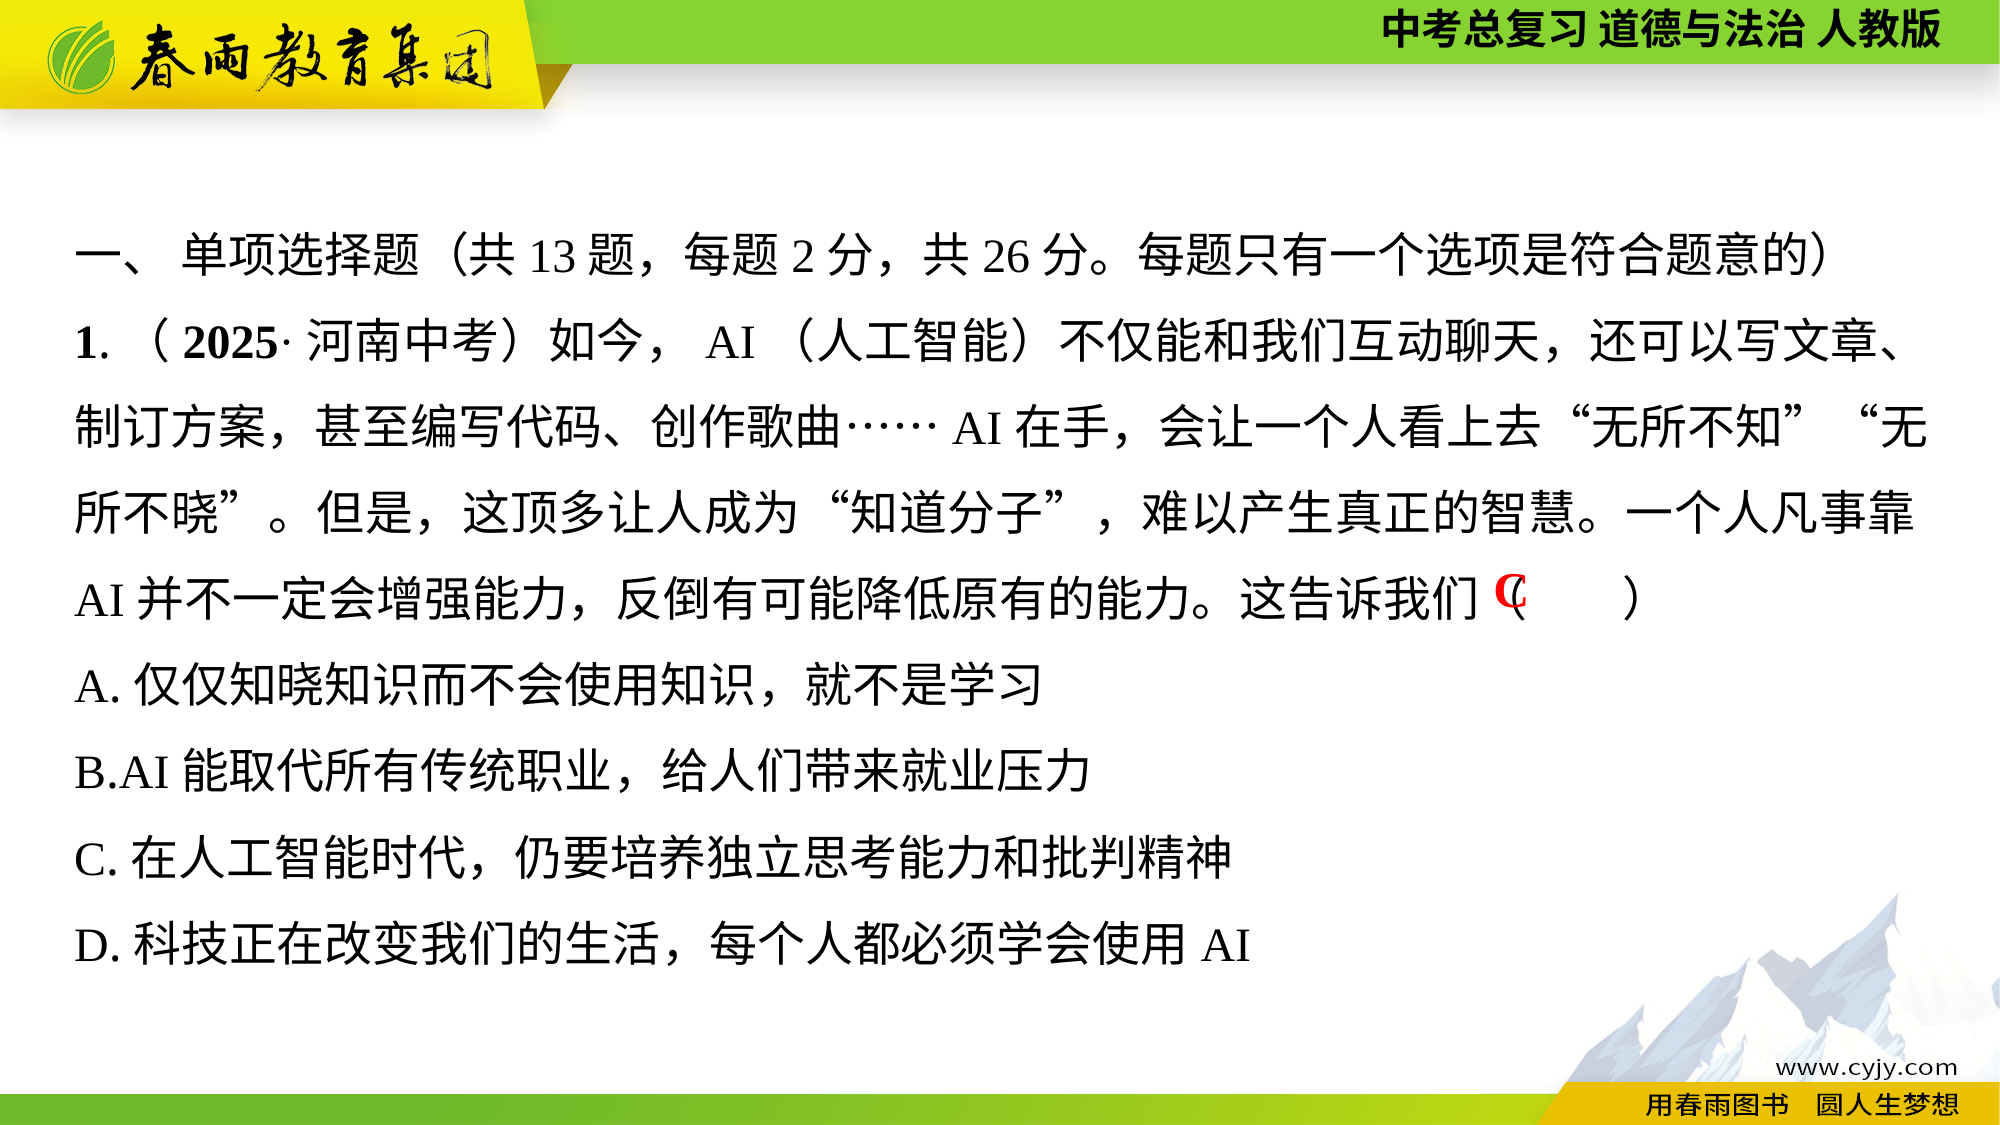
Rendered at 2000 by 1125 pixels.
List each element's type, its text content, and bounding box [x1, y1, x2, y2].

text_box C [1478, 549, 1545, 625]
list 一、 单项选择题（共13题，每题2分，共26分。每题只有一个选项是符合题意的） 1.（2025·河南中考）如今，AI（人工智能）不仅能和我们互动聊天，还可以写文章、制订方案，甚至编写代码、创作歌曲……AI在手，会让一个人看上去“无所不知”“无所不晓”。但是，这顶多让人成为“知道分子”，难以产生真正的智慧。一个人凡事靠AI并不一定会增强能力，反倒有可能降低原有的能力。这告诉我们（ ） A.仅仅知晓知识而不会使用知识，就不是学习 B.AI能取代所有传统职业，给人们带来就业压力 C.在人工智能时代，仍要培养独立思考能力和批判精神 D.科技正在改变我们的生活，每个人都必须学会使用AI [59, 187, 1944, 976]
picture [0, 0, 2000, 1125]
